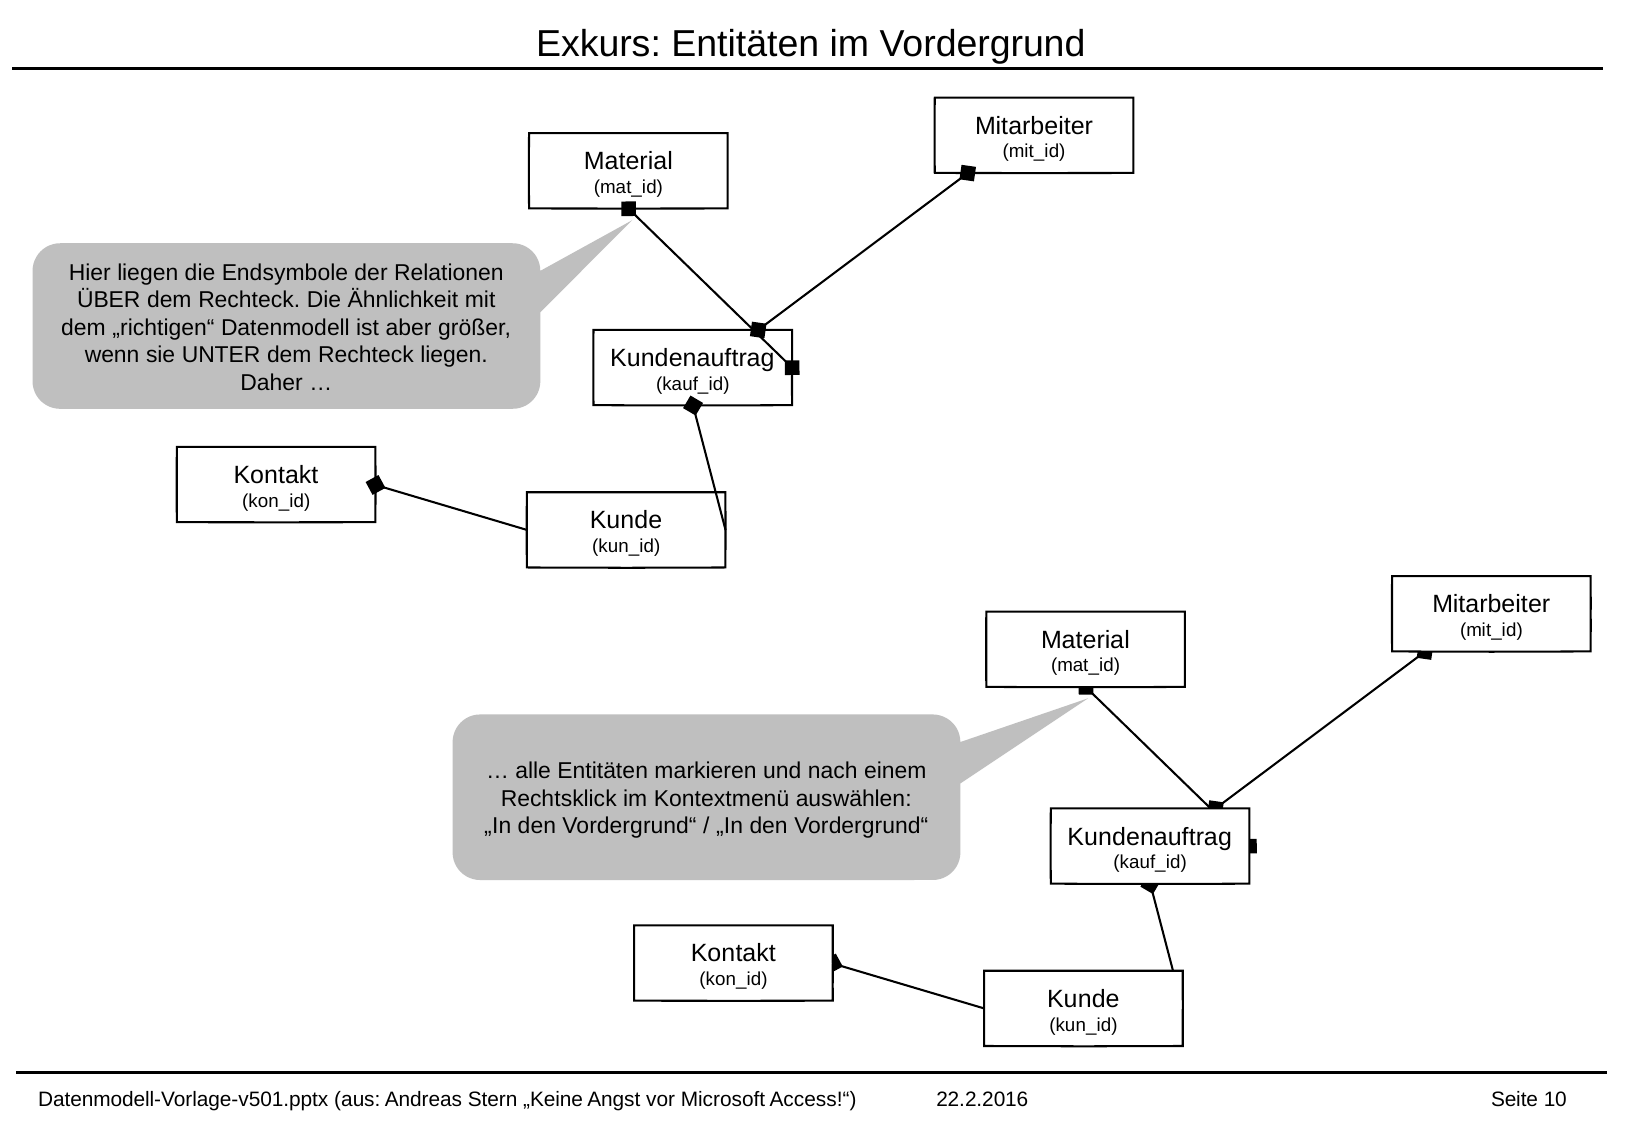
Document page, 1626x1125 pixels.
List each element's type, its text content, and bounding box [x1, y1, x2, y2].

text_box Kundenauftrag (kauf_id) [1049, 807, 1251, 886]
text_box Hier liegen die Endsymbole der Relationen ÜBER dem Rechteck. Die Ähnlichkeit mit dem „richtigen“ Datenmodell ist aber größer, wenn sie UNTER dem Rechteck liegen. Daher … [31, 221, 628, 410]
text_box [1084, 883, 1151, 971]
text_box Kontakt (kon_id) [175, 445, 377, 524]
text_box Kunde (kun_id) [525, 491, 727, 569]
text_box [375, 484, 527, 530]
text_box … alle Entitäten markieren und nach einem Rechtsklick im Kontextmenü auswählen: „In den Vordergrund“ / „In den Vordergrund“ [451, 698, 1085, 882]
text_box Mitarbeiter (mit_id) [1390, 575, 1592, 653]
title Exkurs: Entitäten im Vordergrund [109, 16, 1512, 89]
text_box Material (mat_id) [527, 132, 729, 210]
text_box Kontakt (kon_id) [633, 924, 834, 1002]
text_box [626, 405, 694, 493]
text_box Mitarbeiter (mit_id) [933, 96, 1135, 175]
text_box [758, 173, 968, 330]
text_box Kundenauftrag (kauf_id) [592, 328, 794, 407]
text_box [832, 963, 985, 1009]
text_box Material (mat_id) [985, 610, 1186, 689]
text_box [628, 208, 694, 330]
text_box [1085, 687, 1151, 809]
text_box Kunde (kun_id) [983, 969, 1184, 1048]
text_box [1215, 651, 1425, 809]
